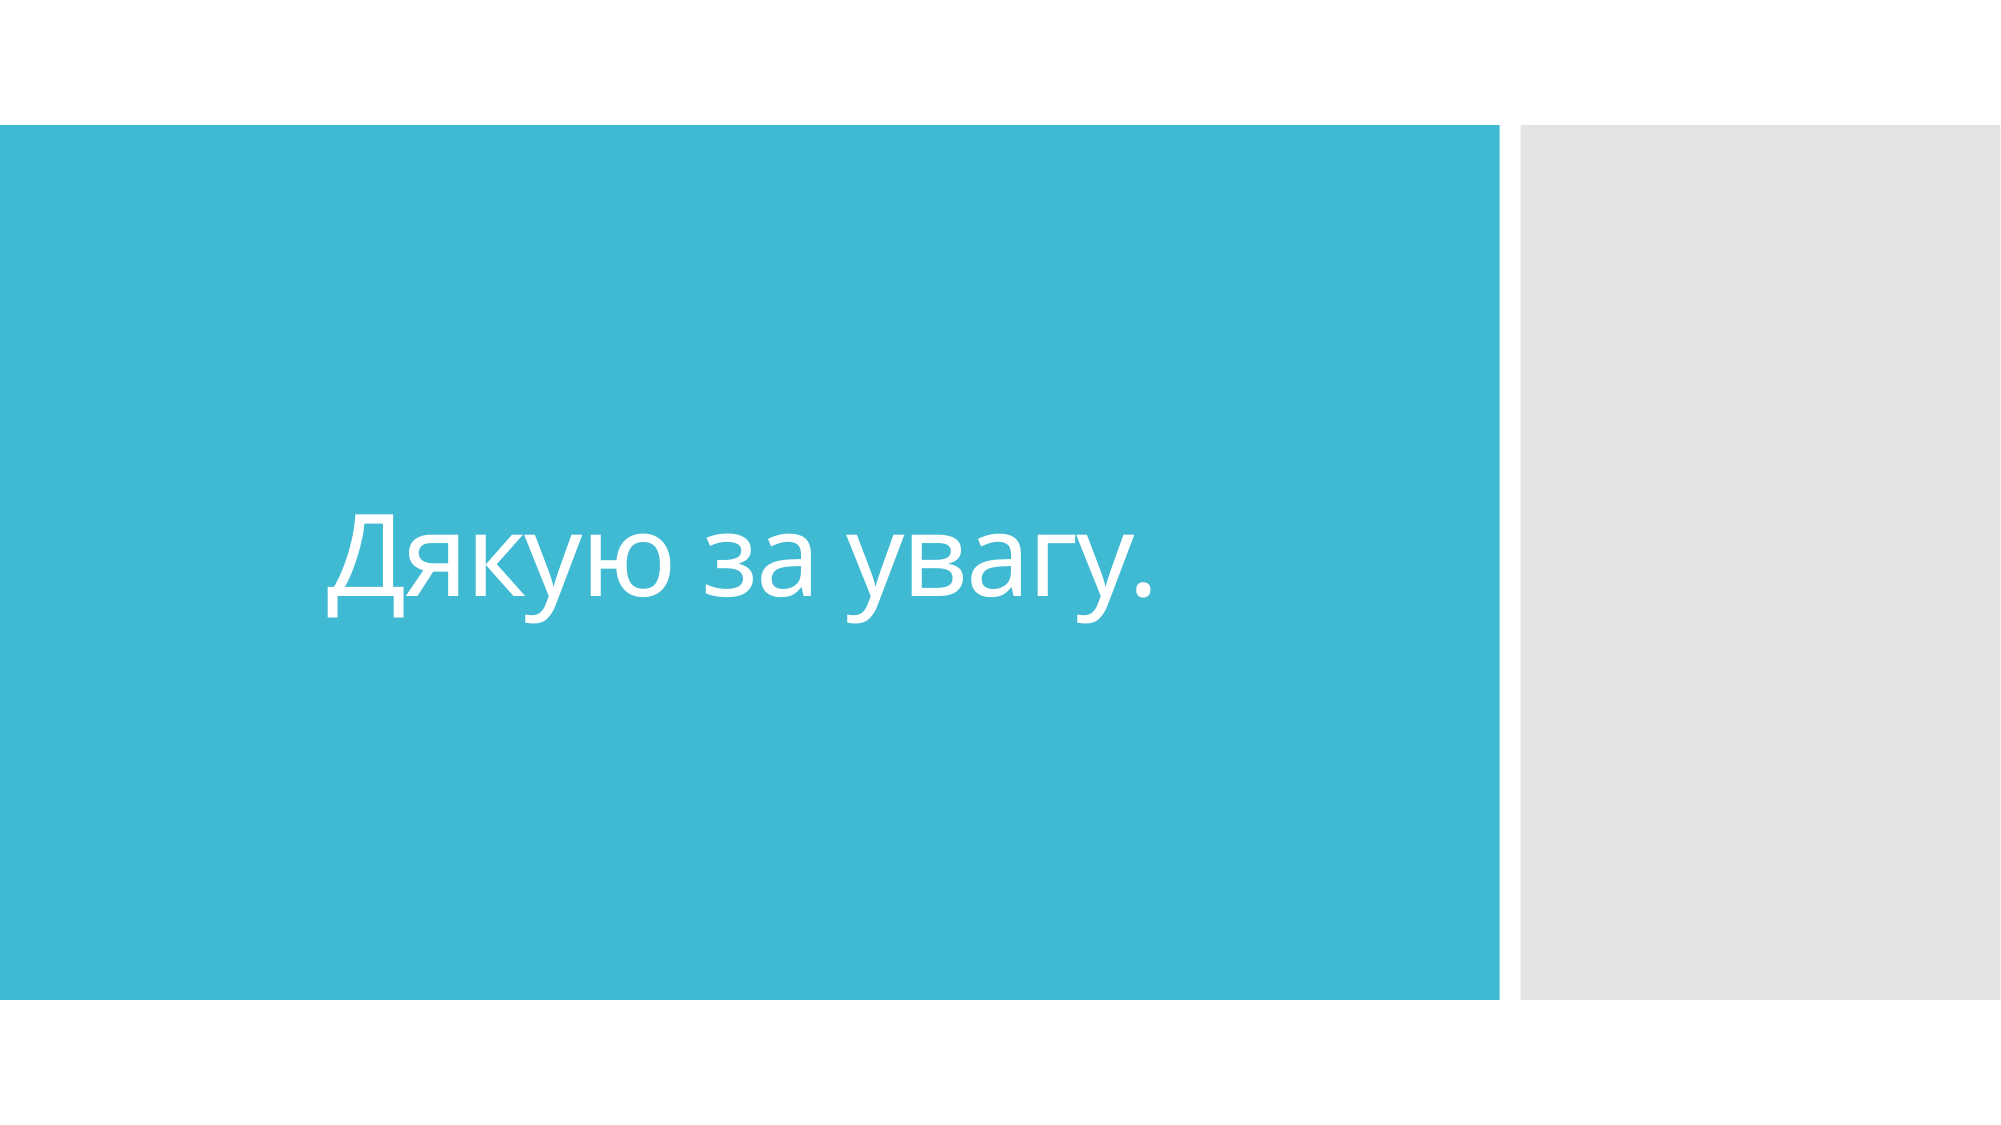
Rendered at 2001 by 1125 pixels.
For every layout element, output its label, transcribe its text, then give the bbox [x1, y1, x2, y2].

title Дякую за увагу. [312, 484, 1179, 629]
